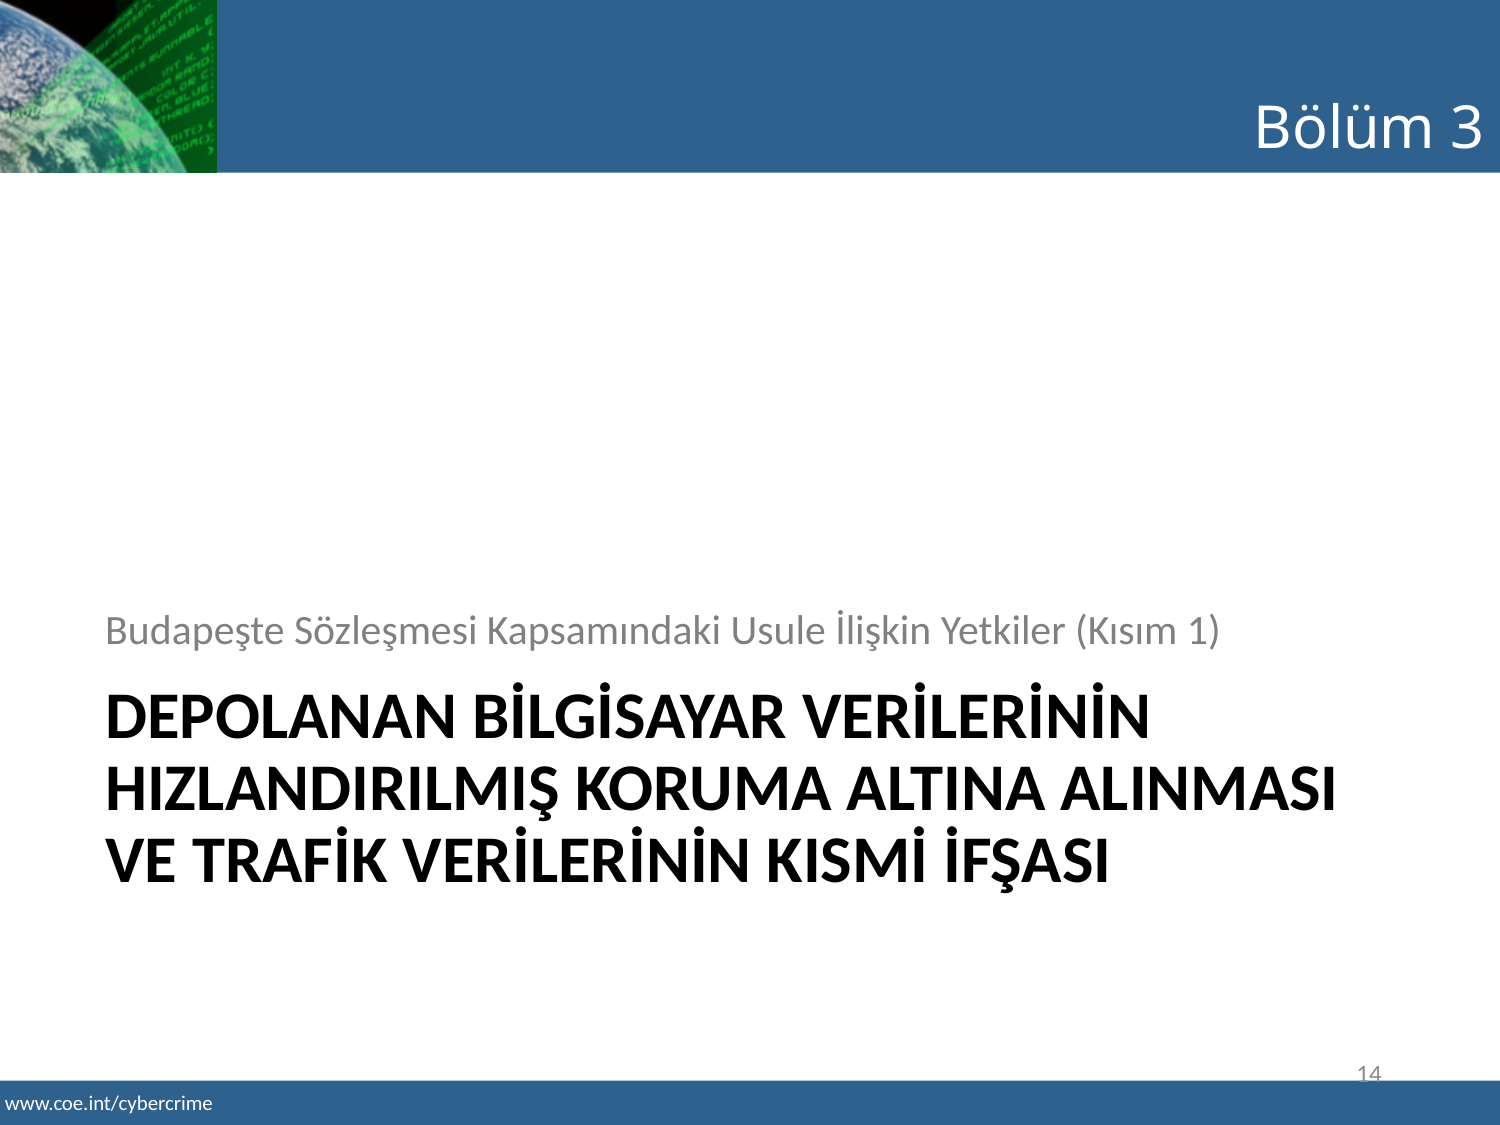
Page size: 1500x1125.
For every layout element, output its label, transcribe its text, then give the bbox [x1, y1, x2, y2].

picture [0, 0, 217, 173]
list Budapeşte Sözleşmesi Kapsamındaki Usule İlişkin Yetkiler (Kısım 1) [90, 601, 1385, 674]
slide_number 14 [1059, 1042, 1397, 1103]
title DEPOLANAN BİLGİSAYAR VERİLERİNİN HIZLANDIRILMIŞ KORUMA ALTINA ALINMASI ve trafİk verİlerİNİn kIsmİ İfşasI [90, 674, 1385, 920]
list Bölüm 3 [461, 0, 1500, 170]
